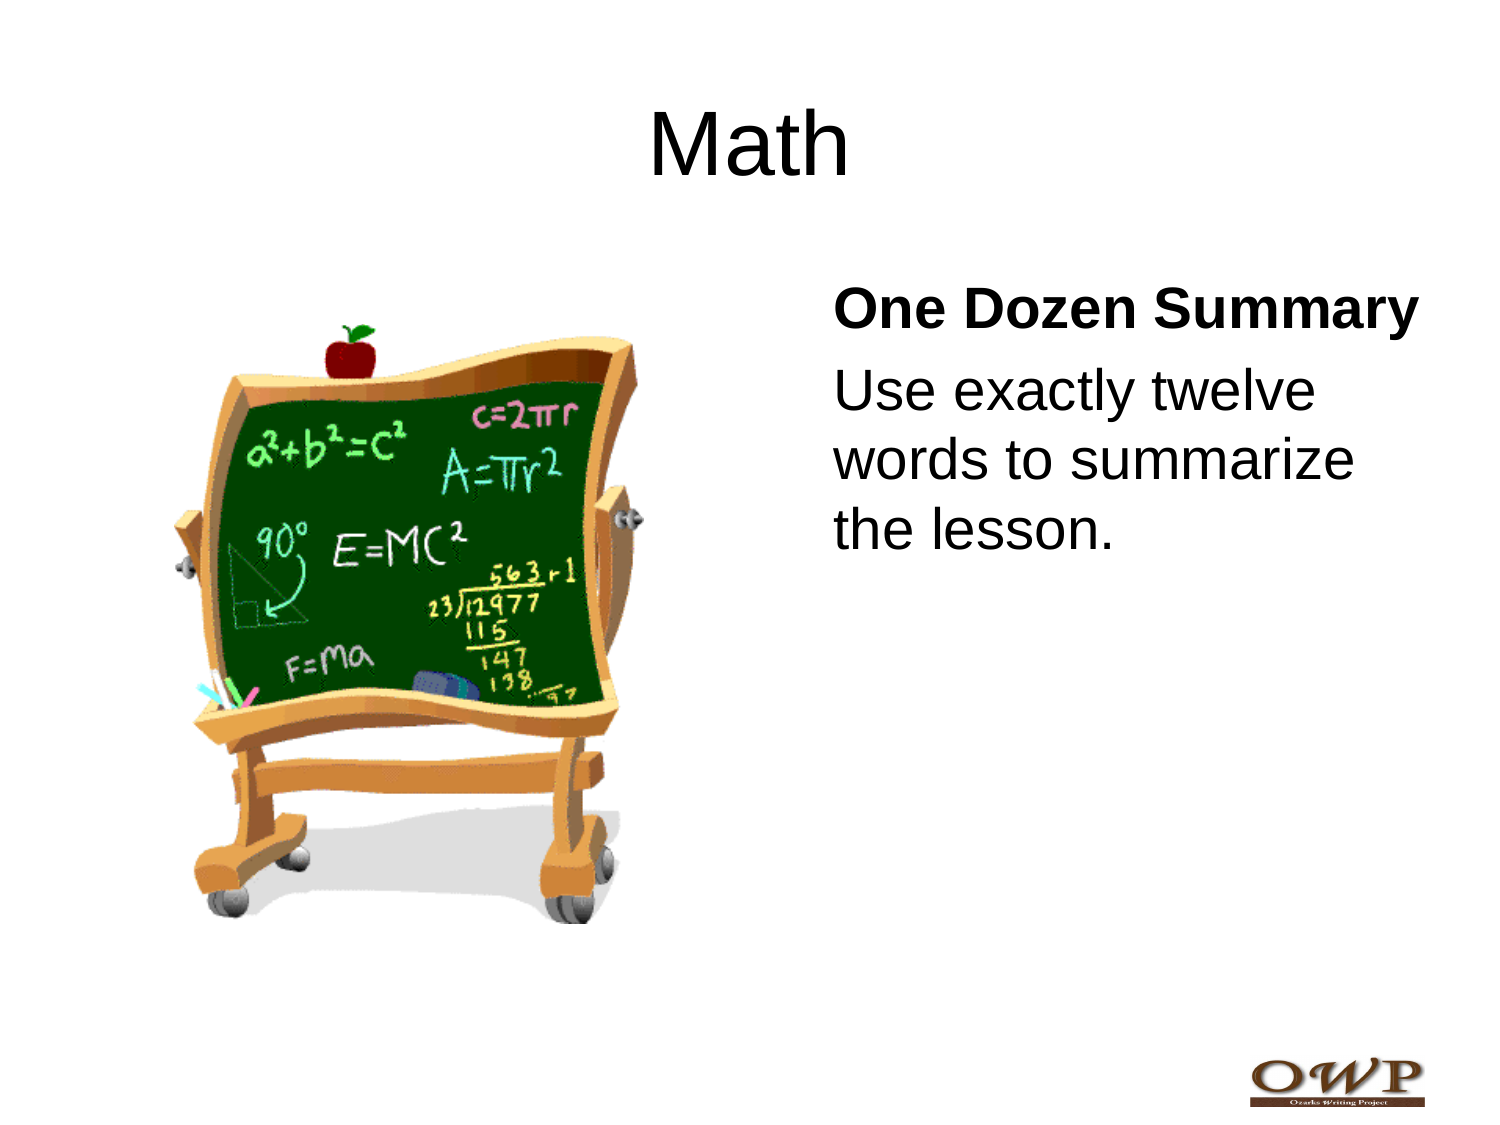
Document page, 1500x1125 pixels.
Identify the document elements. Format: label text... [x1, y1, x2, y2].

picture [1250, 1055, 1426, 1108]
picture [174, 324, 644, 924]
title Math [74, 44, 1426, 233]
list One Dozen Summary Use exactly twelve words to summarize the lesson. [762, 262, 1463, 1006]
